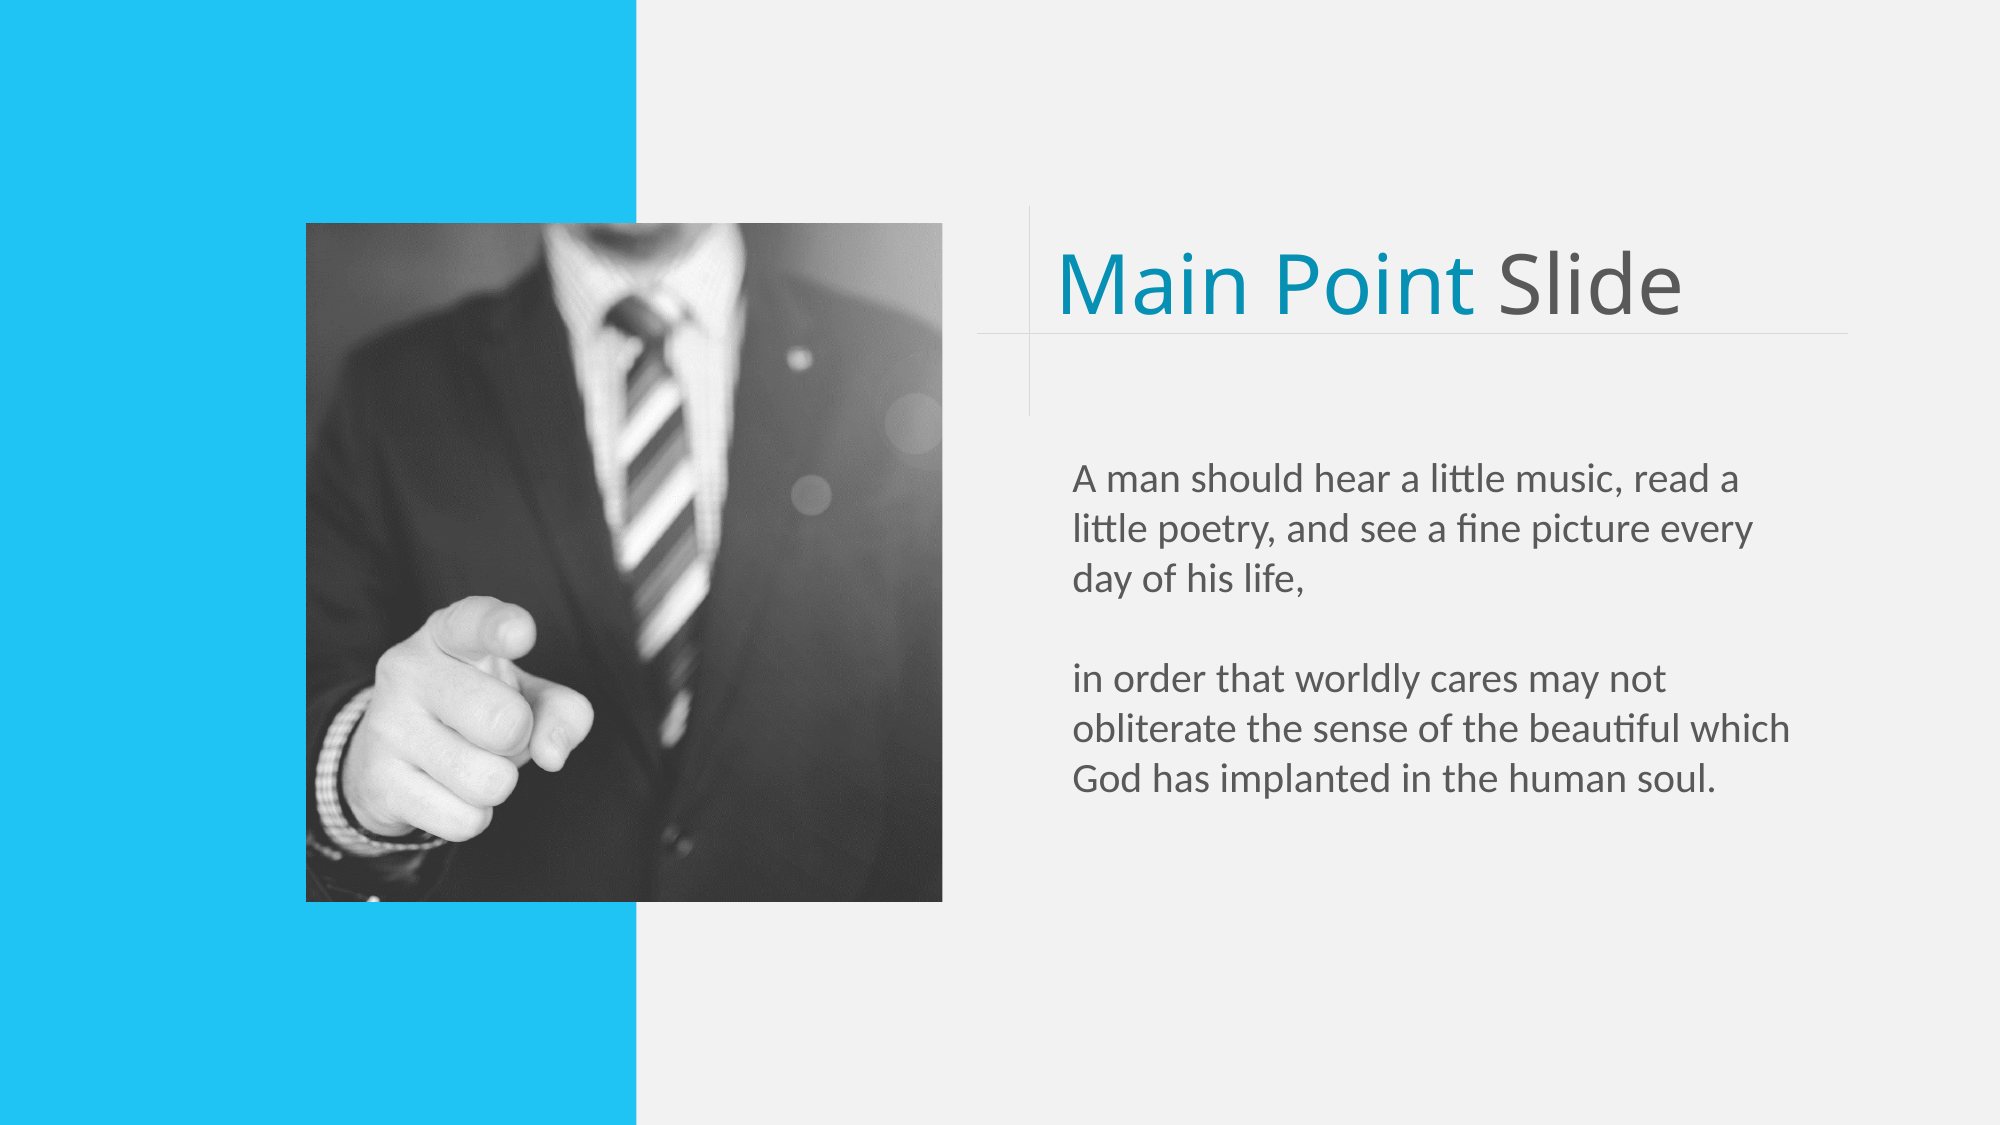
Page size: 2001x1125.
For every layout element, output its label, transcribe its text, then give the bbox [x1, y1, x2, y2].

text_box [0, 0, 637, 1125]
text_box Main Point Slide [1040, 223, 1785, 333]
text_box A man should hear a little music, read a little poetry, and see a fine picture every day of his life, in order that worldly cares may not obliterate the sense of the beautiful which God has implanted in the human soul. [1057, 442, 1826, 808]
text_box Main Point Slide [1040, 334, 1785, 339]
text_box [305, 222, 943, 902]
